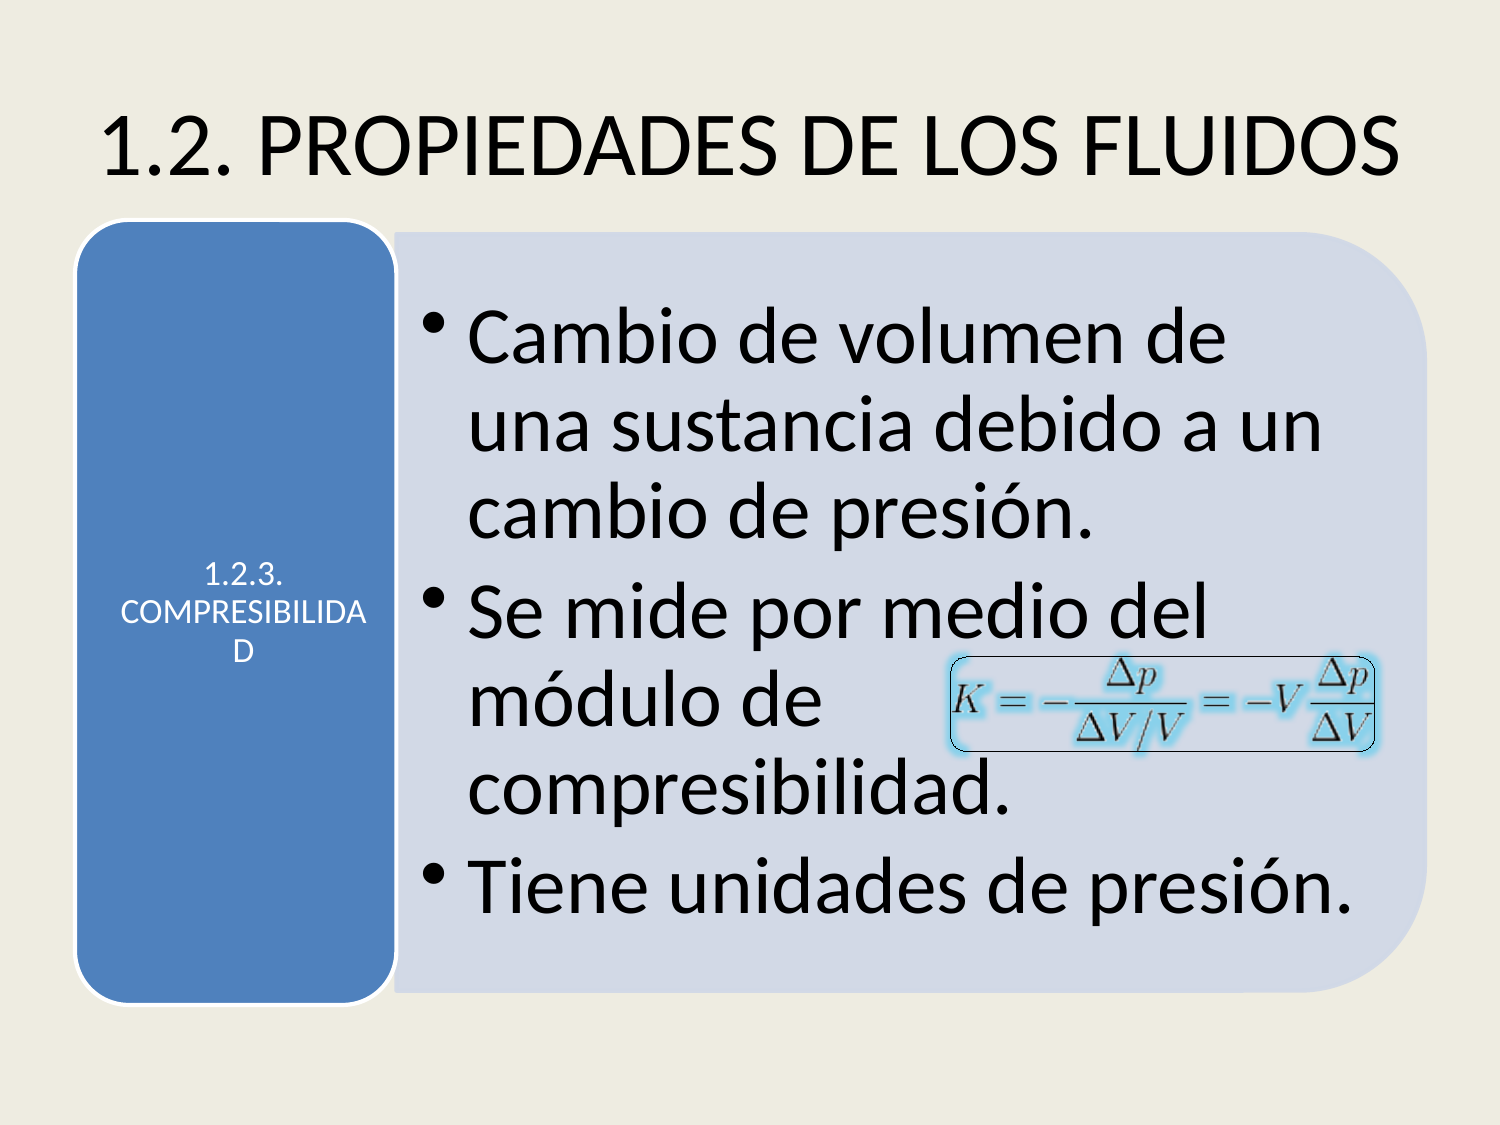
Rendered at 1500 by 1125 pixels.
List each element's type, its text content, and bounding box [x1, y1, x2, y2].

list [74, 219, 1426, 1006]
picture [950, 656, 1376, 752]
title 1.2. PROPIEDADES DE LOS FLUIDOS [75, 45, 1425, 219]
